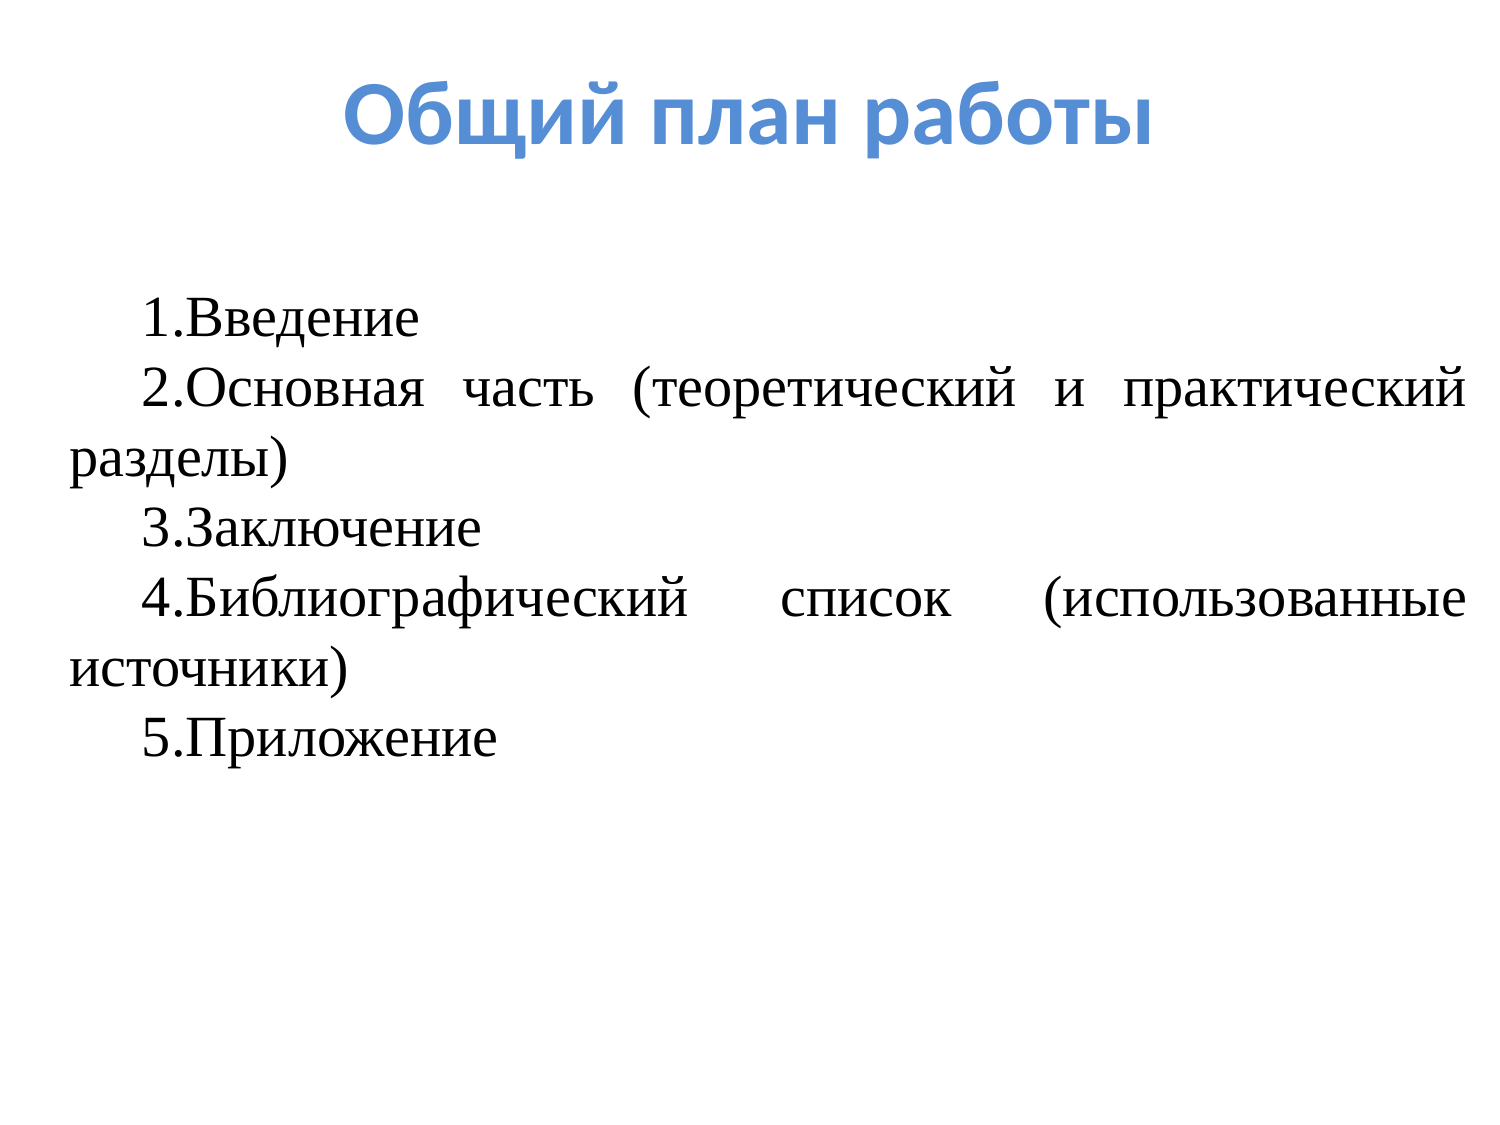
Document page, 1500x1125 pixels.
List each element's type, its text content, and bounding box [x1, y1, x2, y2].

text_box Общий план работы [74, 45, 1425, 233]
text_box Введение Основная часть (теоретический и практический разделы) Заключение Библиографический список (использованные источники) Приложение [54, 271, 1483, 776]
